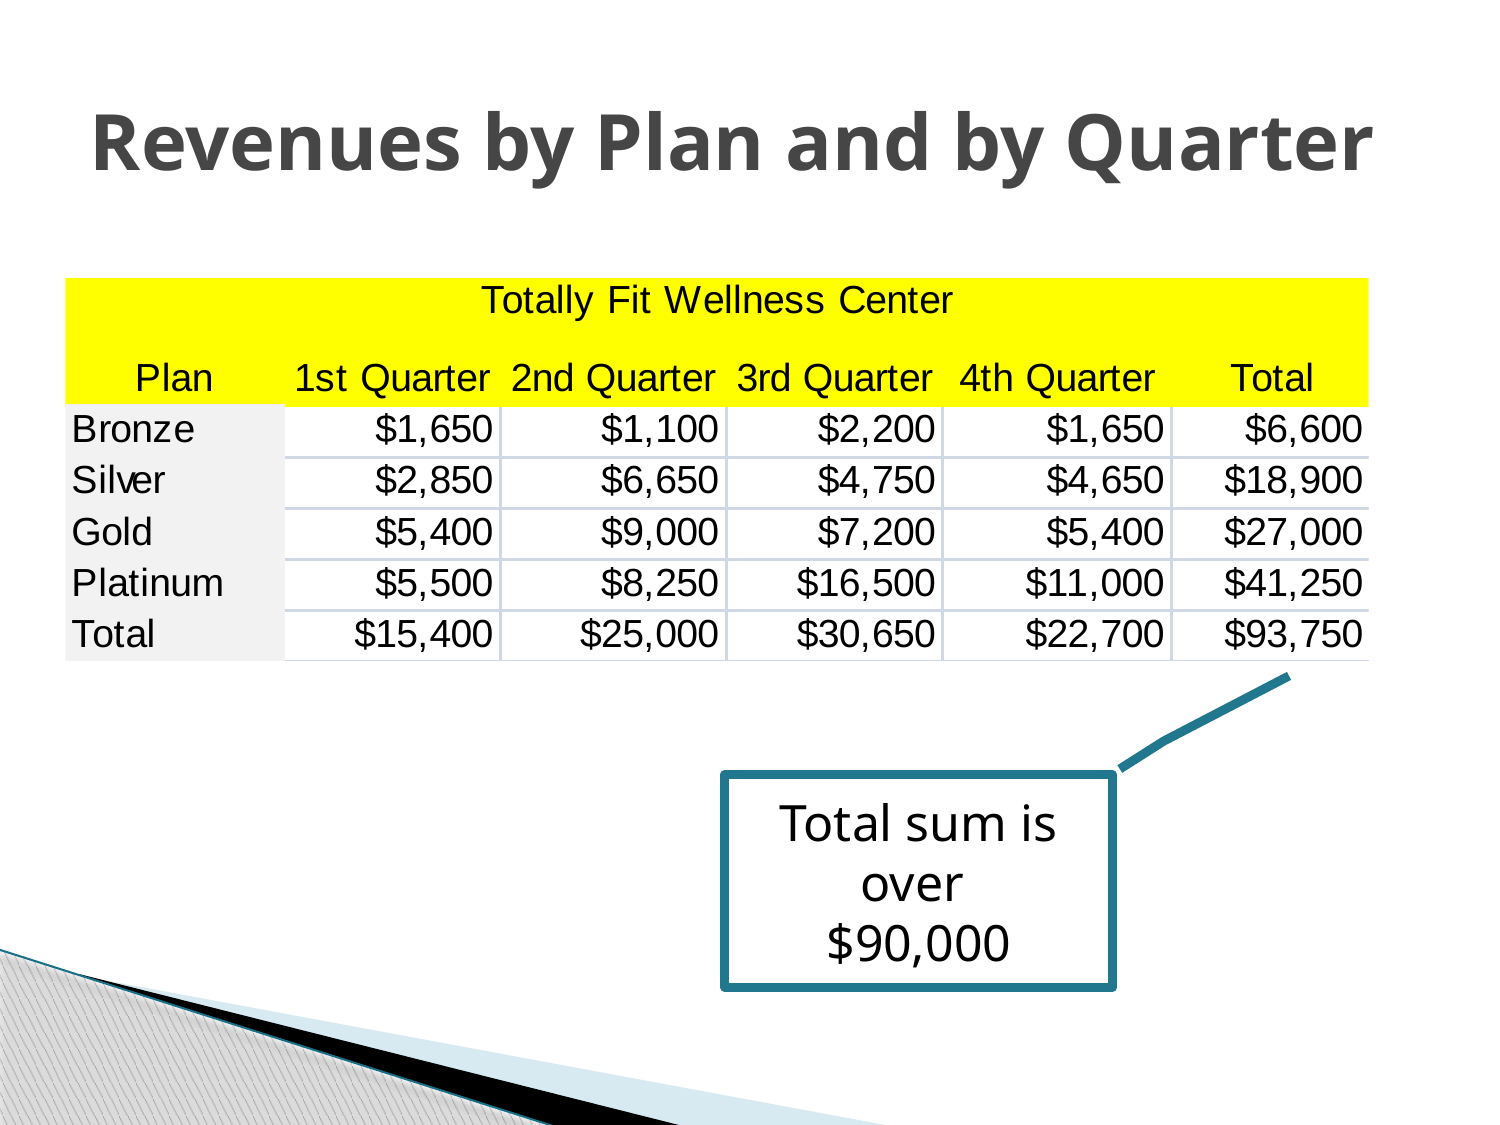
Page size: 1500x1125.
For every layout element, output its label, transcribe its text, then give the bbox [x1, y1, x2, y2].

title Revenues by Plan and by Quarter [75, 45, 1425, 233]
text_box Total sum is over $90,000 [1117, 675, 1292, 773]
text_box Total sum is over $90,000 [720, 770, 1117, 992]
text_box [62, 274, 1372, 664]
